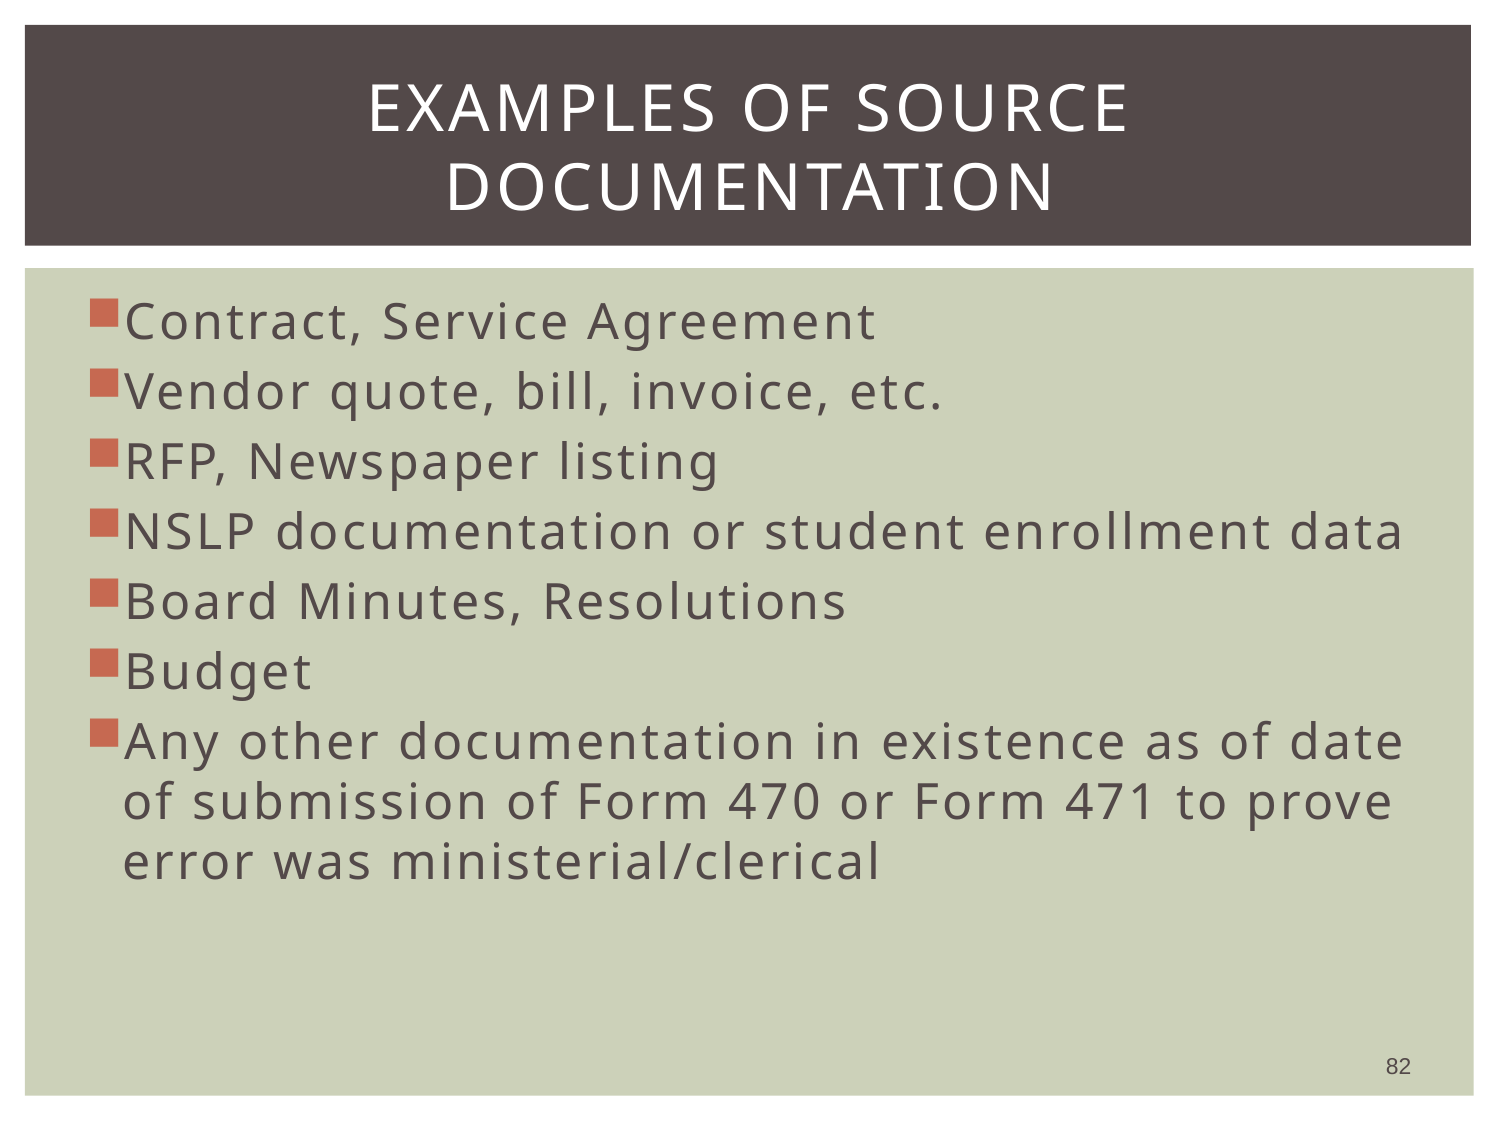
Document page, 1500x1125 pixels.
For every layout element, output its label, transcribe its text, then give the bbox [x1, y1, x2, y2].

list Contract, Service Agreement Vendor quote, bill, invoice, etc. RFP, Newspaper listing NSLP documentation or student enrollment data Board Minutes, Resolutions Budget Any other documentation in existence as of date of submission of Form 470 or Form 471 to prove error was ministerial/clerical [62, 282, 1442, 1005]
slide_number 82 [1349, 1041, 1448, 1089]
title Examples of Source Documentation [62, 58, 1438, 232]
